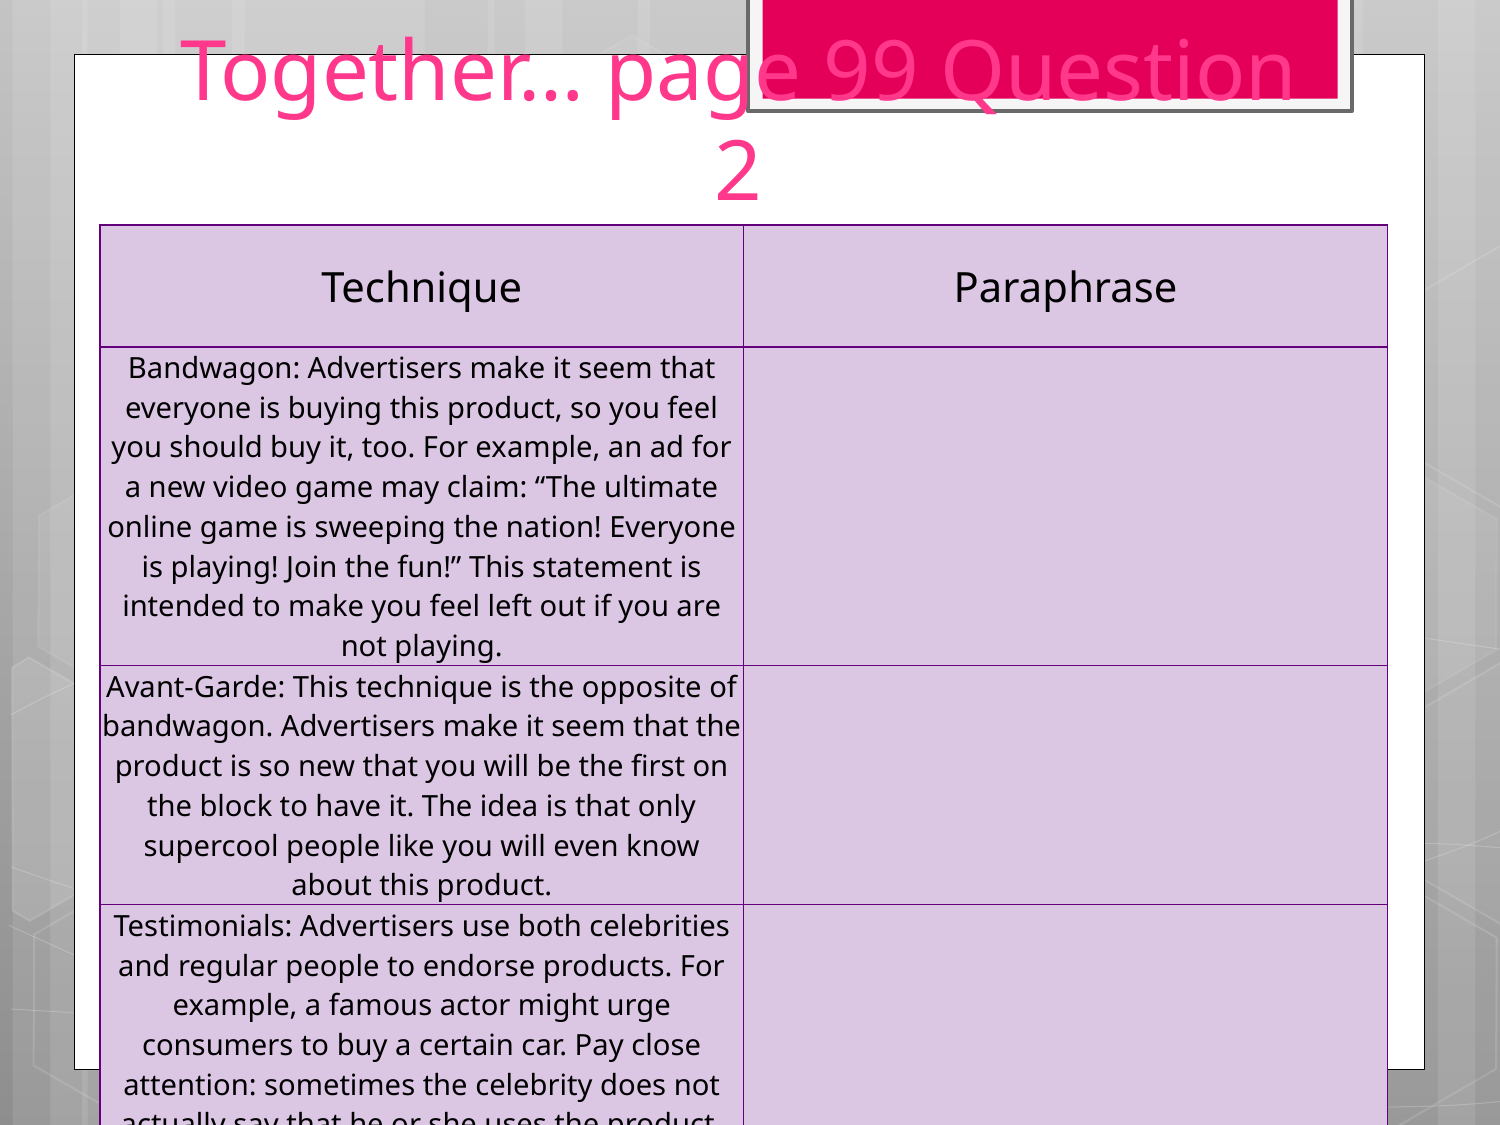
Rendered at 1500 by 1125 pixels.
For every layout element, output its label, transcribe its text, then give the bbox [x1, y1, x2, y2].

table_cell [744, 666, 1387, 904]
table_cell [744, 348, 1387, 665]
table_cell Bandwagon: Advertisers make it seem that everyone is buying this product, so you feel you should buy it, too. For example, an ad for a new video game may claim: “The ultimate online game is sweeping the nation! Everyone is playing! Join the fun!” This statement is intended to make you feel left out if you are not playing. [101, 348, 743, 665]
title Together… page 99 Question 2 [162, 37, 1315, 224]
table_header Paraphrase [744, 226, 1387, 346]
table_cell Avant-Garde: This technique is the opposite of bandwagon. Advertisers make it seem that the product is so new that you will be the first on the block to have it. The idea is that only supercool people like you will even know about this product. [101, 666, 743, 904]
table_header Technique [101, 226, 743, 346]
table_cell Testimonials: Advertisers use both celebrities and regular people to endorse products. For example, a famous actor might urge consumers to buy a certain car. Pay close attention: sometimes the celebrity does not actually say that he or she uses the product. [101, 905, 743, 1125]
table_cell [744, 905, 1387, 1125]
